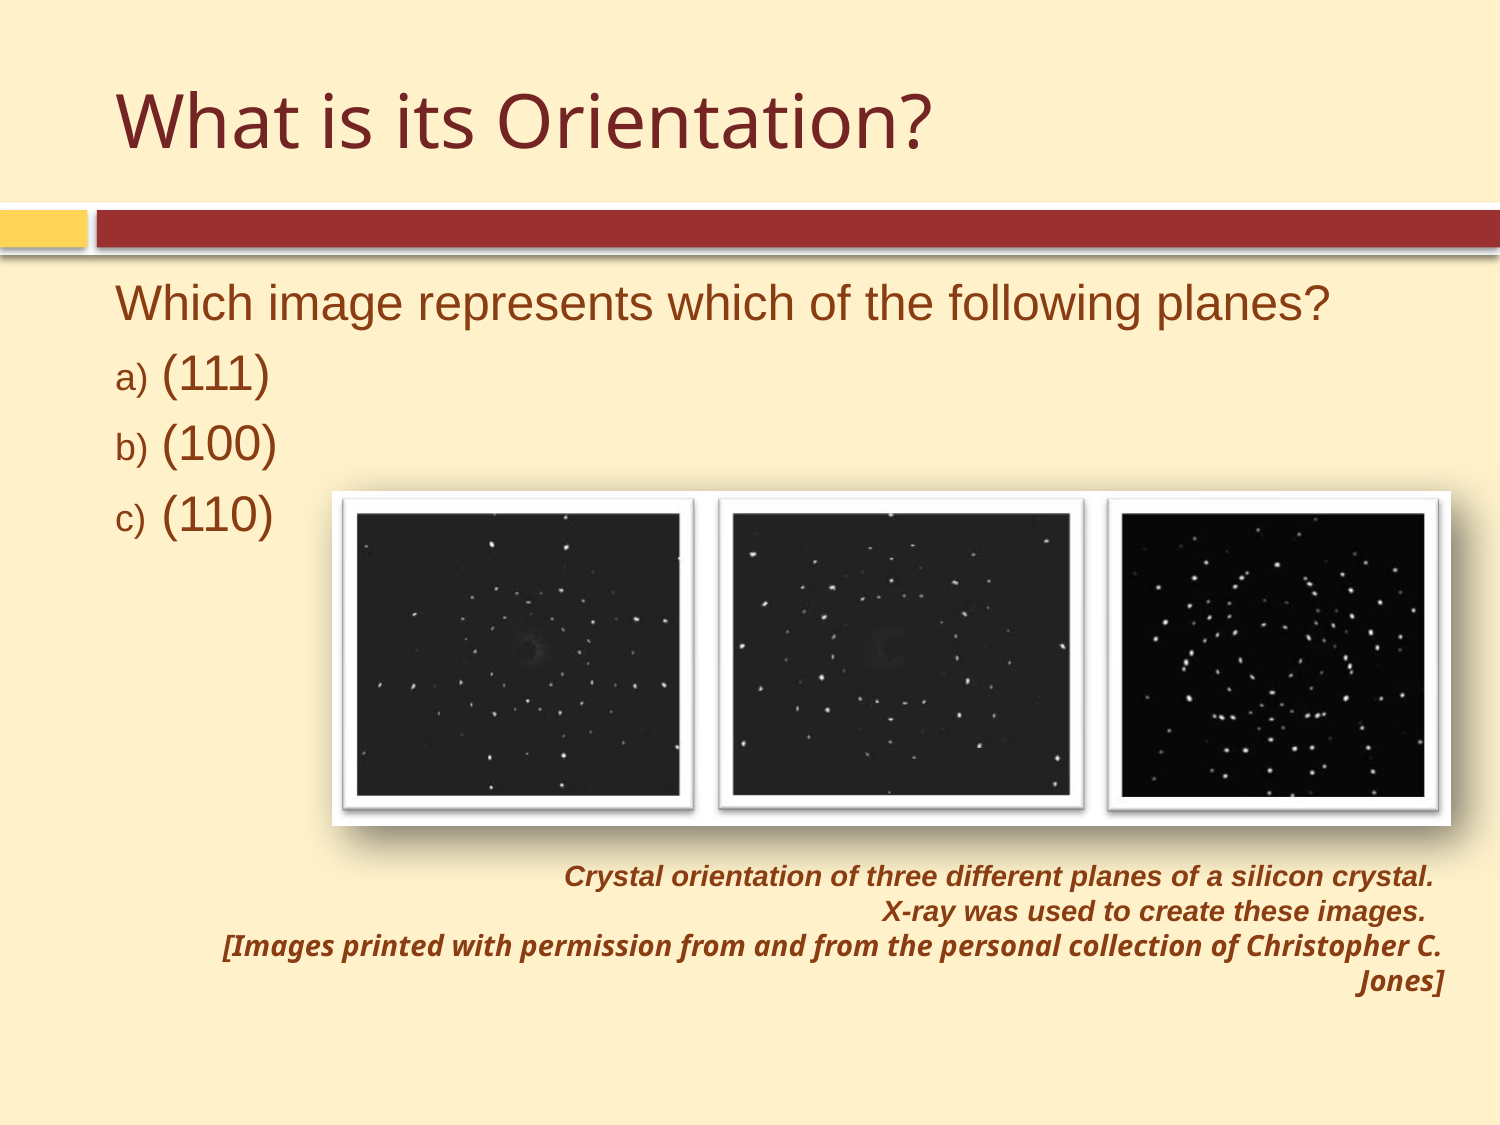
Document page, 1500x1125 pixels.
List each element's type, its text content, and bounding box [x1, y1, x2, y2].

picture [332, 490, 1451, 826]
title What is its Orientation? [100, 37, 1438, 200]
text_box Crystal orientation of three different planes of a silicon crystal. X-ray was used to create these images. [Images printed with permission from and from the personal collection of Christopher C. Jones] [188, 849, 1459, 1005]
list Which image represents which of the following planes? (111) (100) (110) [100, 262, 1438, 568]
